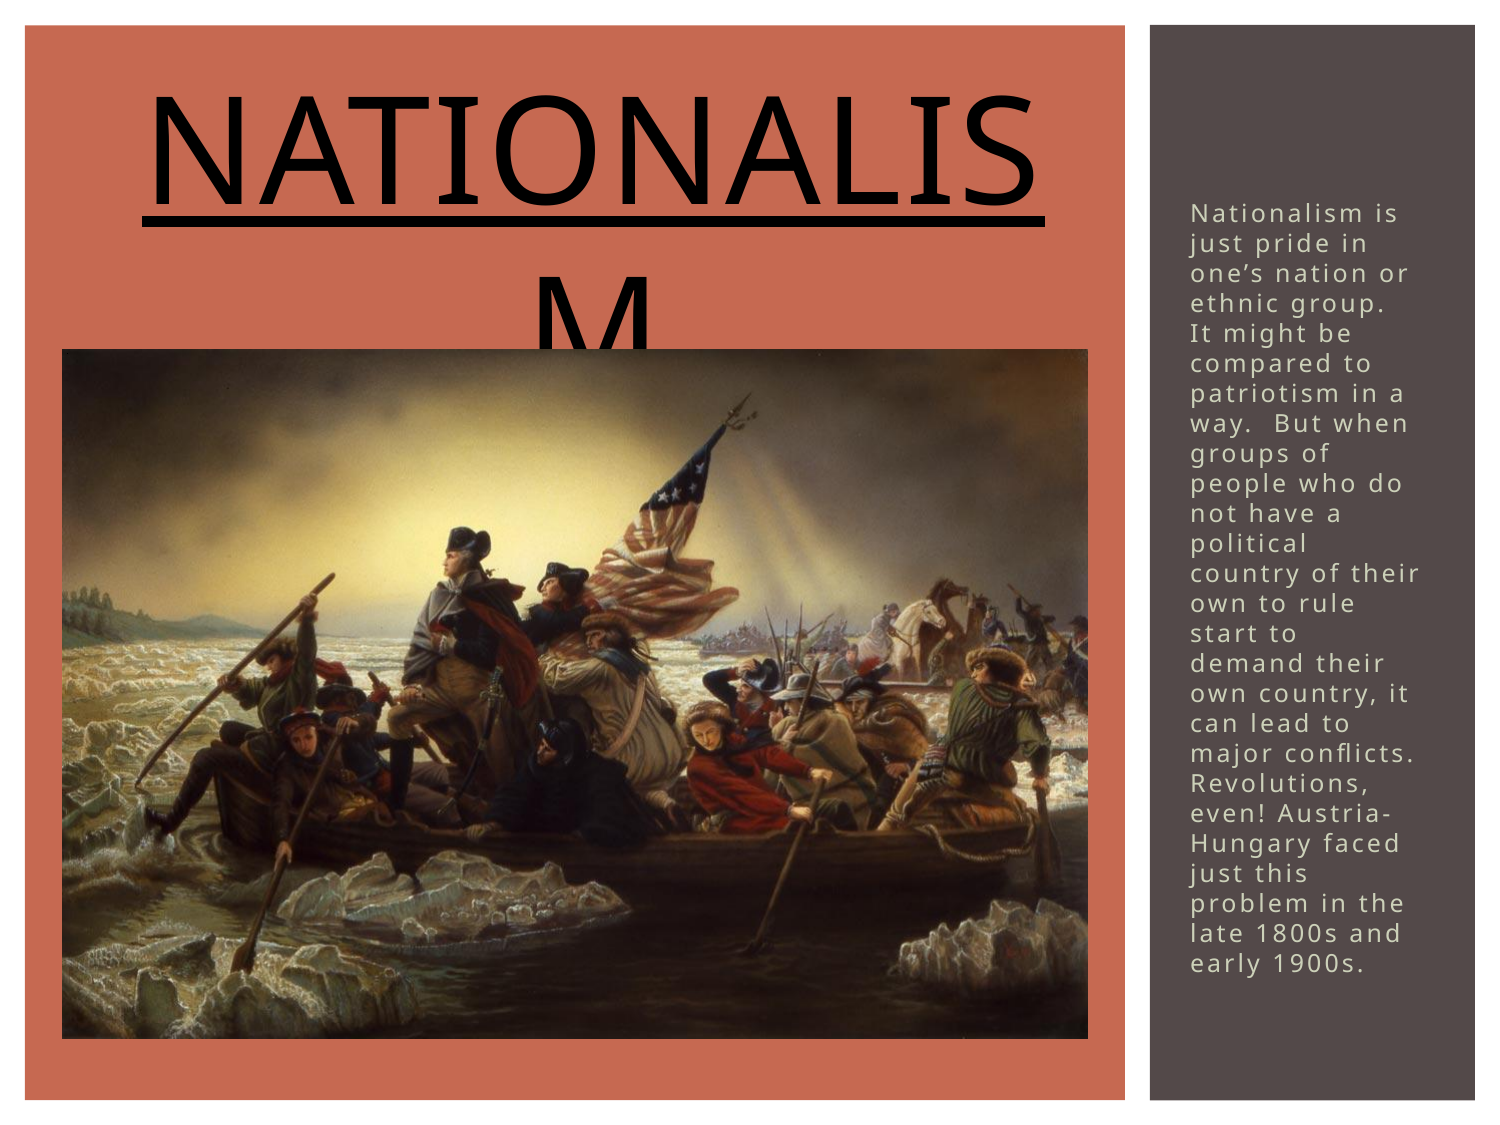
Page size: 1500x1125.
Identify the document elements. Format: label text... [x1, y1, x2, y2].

list Nationalism is just pride in one’s nation or ethnic group. It might be compared to patriotism in a way. But when groups of people who do not have a political country of their own to rule start to demand their own country, it can lead to major conflicts. Revolutions, even! Austria-Hungary faced just this problem in the late 1800s and early 1900s. [1175, 187, 1438, 988]
title Nationalism [75, 99, 1113, 370]
picture [62, 349, 1088, 1039]
